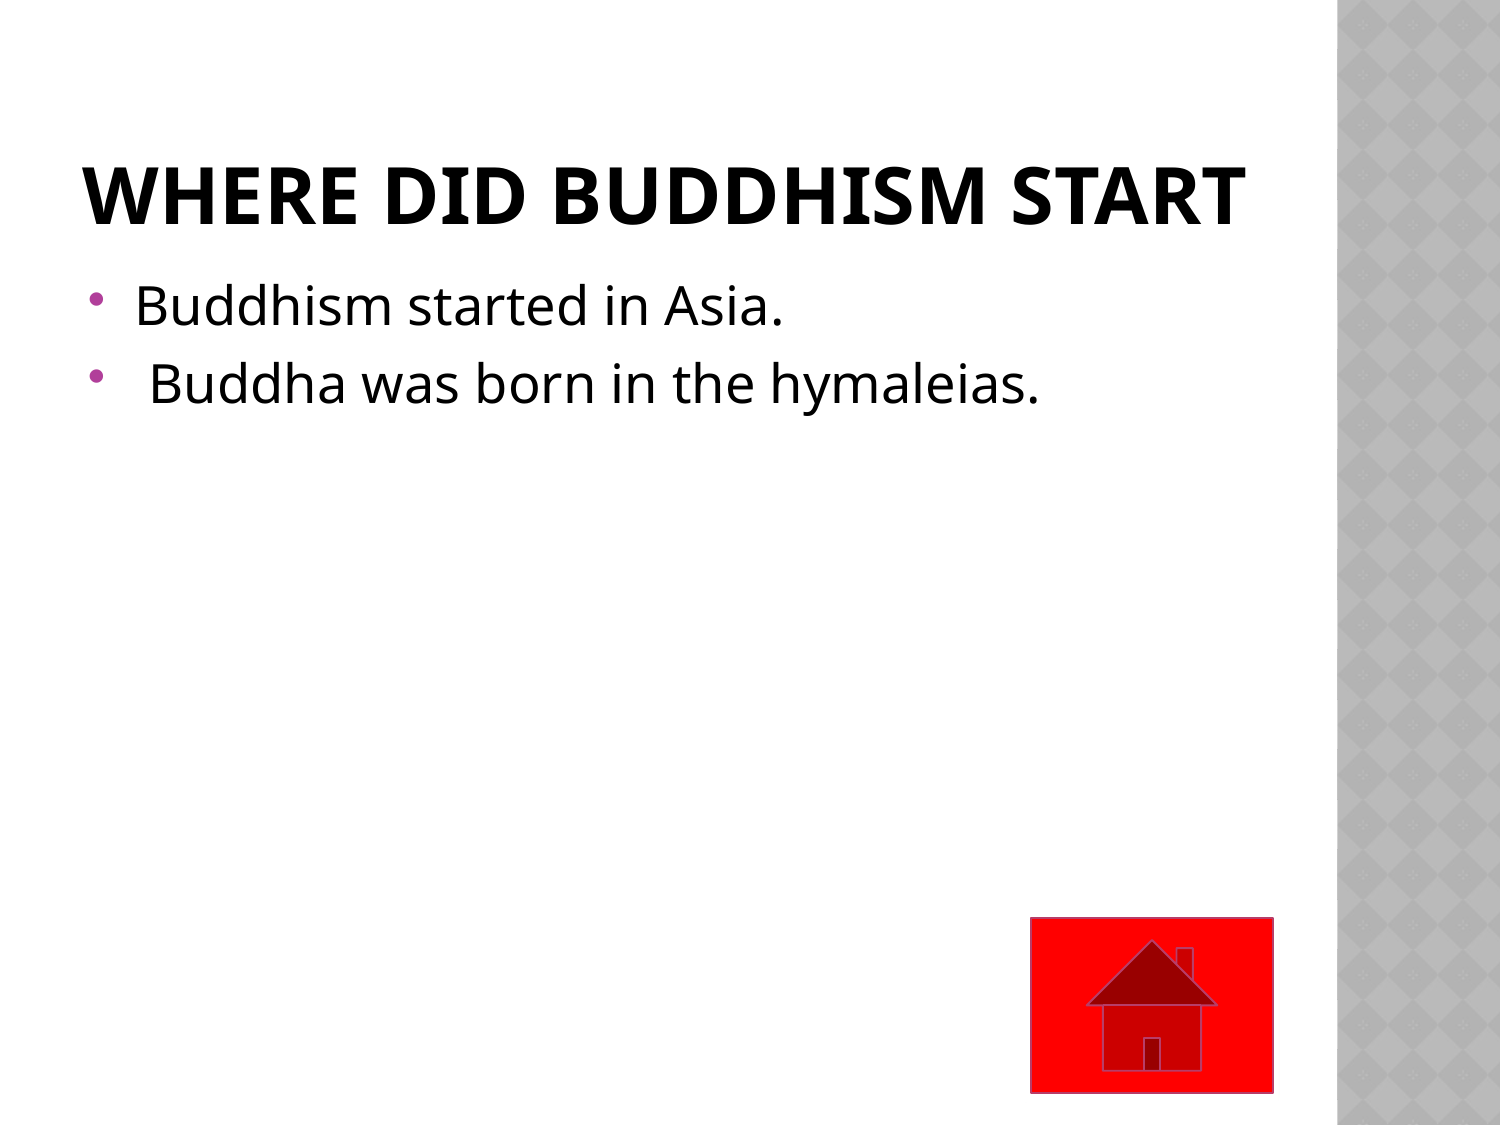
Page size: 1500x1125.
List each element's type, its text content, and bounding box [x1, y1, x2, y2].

text_box [1030, 917, 1274, 1094]
list Buddhism started in Asia. Buddha was born in the hymaleias. [75, 264, 1263, 1059]
title Where did buddhism start [75, 52, 1263, 240]
